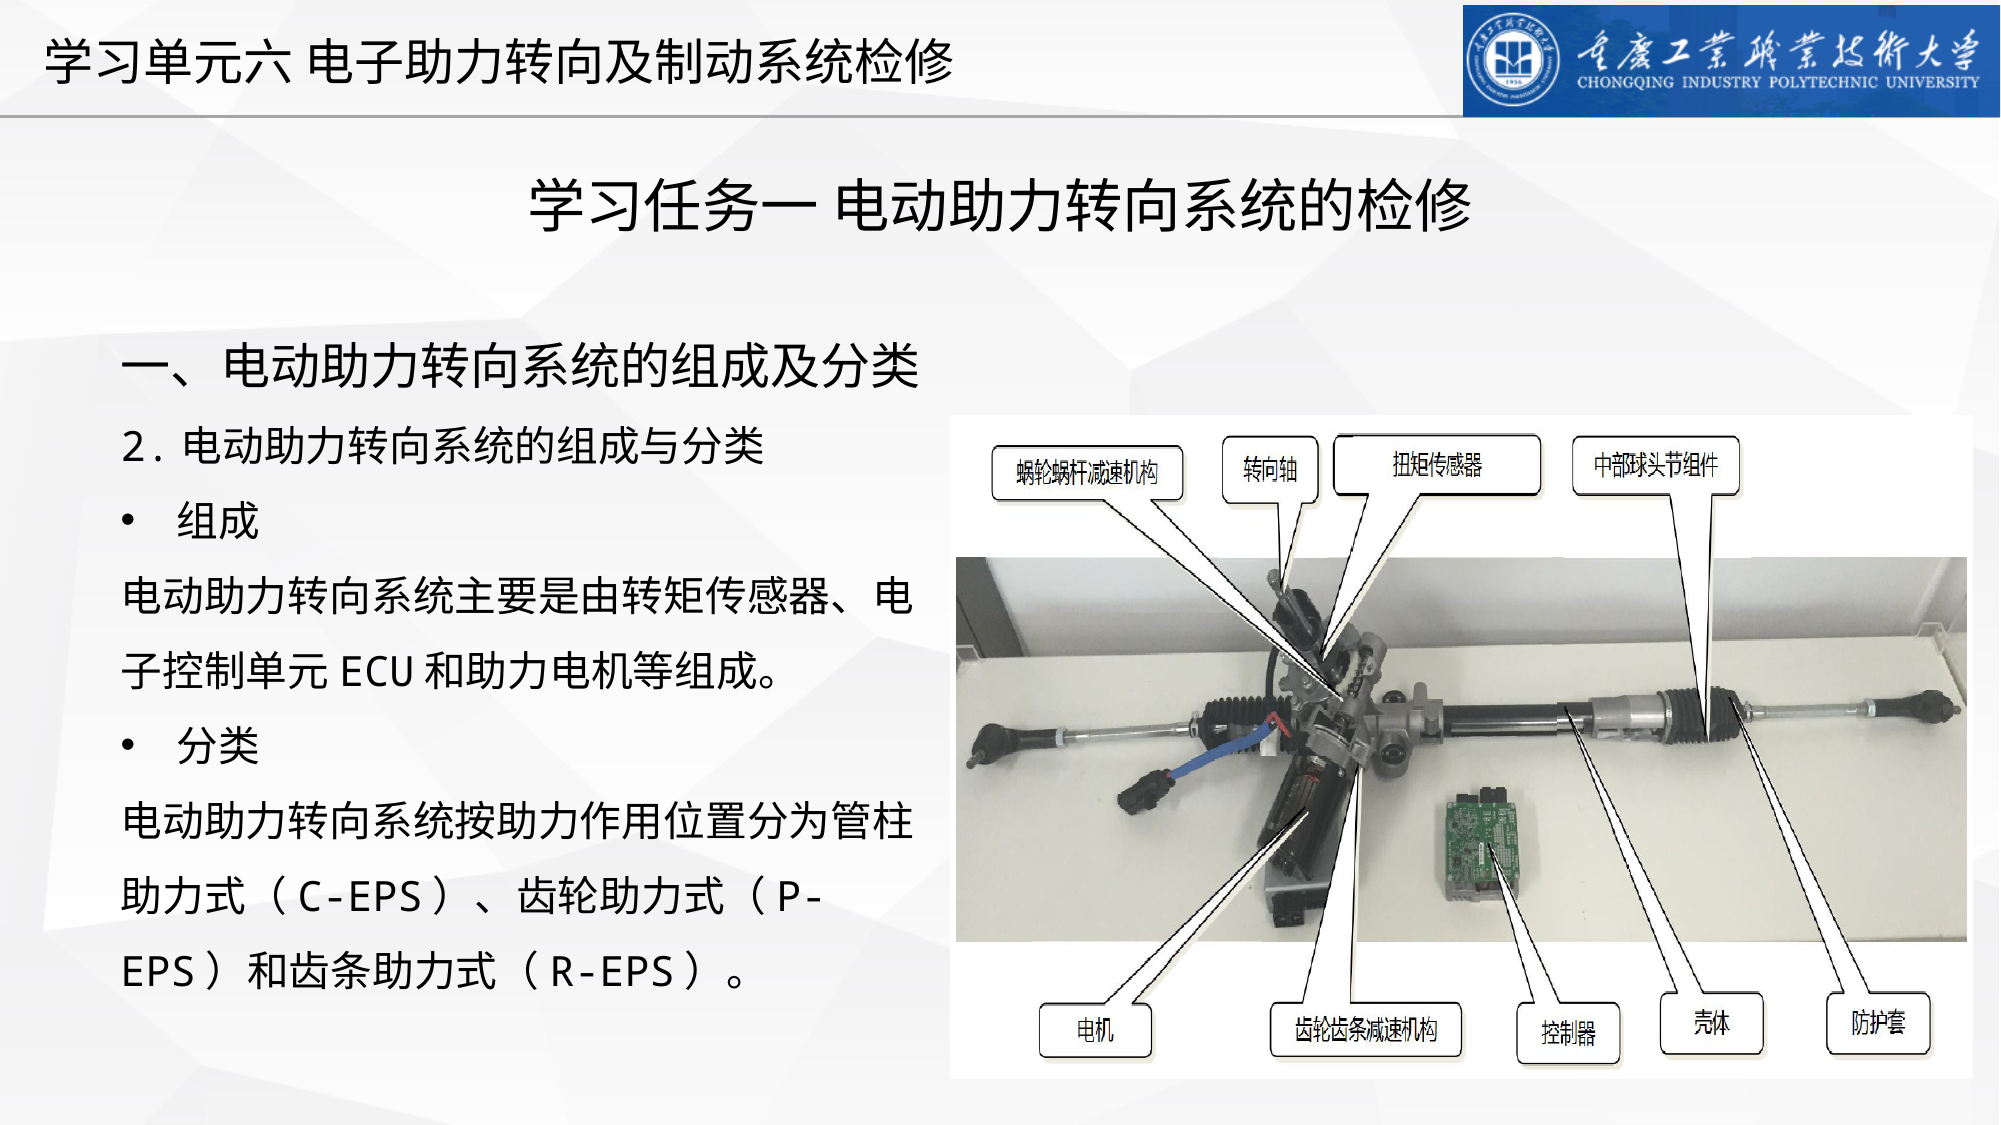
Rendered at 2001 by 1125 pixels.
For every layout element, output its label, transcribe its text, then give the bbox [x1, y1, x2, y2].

picture [0, 0, 2001, 117]
text_box 一、电动助力转向系统的组成及分类 2.电动助力转向系统的组成与分类 组成 电动助力转向系统主要是由转矩传感器、电子控制单元ECU和助力电机等组成。 分类 电动助力转向系统按助力作用位置分为管柱助力式（C-EPS）、齿轮助力式（P-EPS）和齿条助力式（R-EPS）。 [105, 297, 951, 1077]
text_box 学习任务一 电动助力转向系统的检修 [433, 161, 1567, 247]
picture [0, 118, 1999, 1125]
